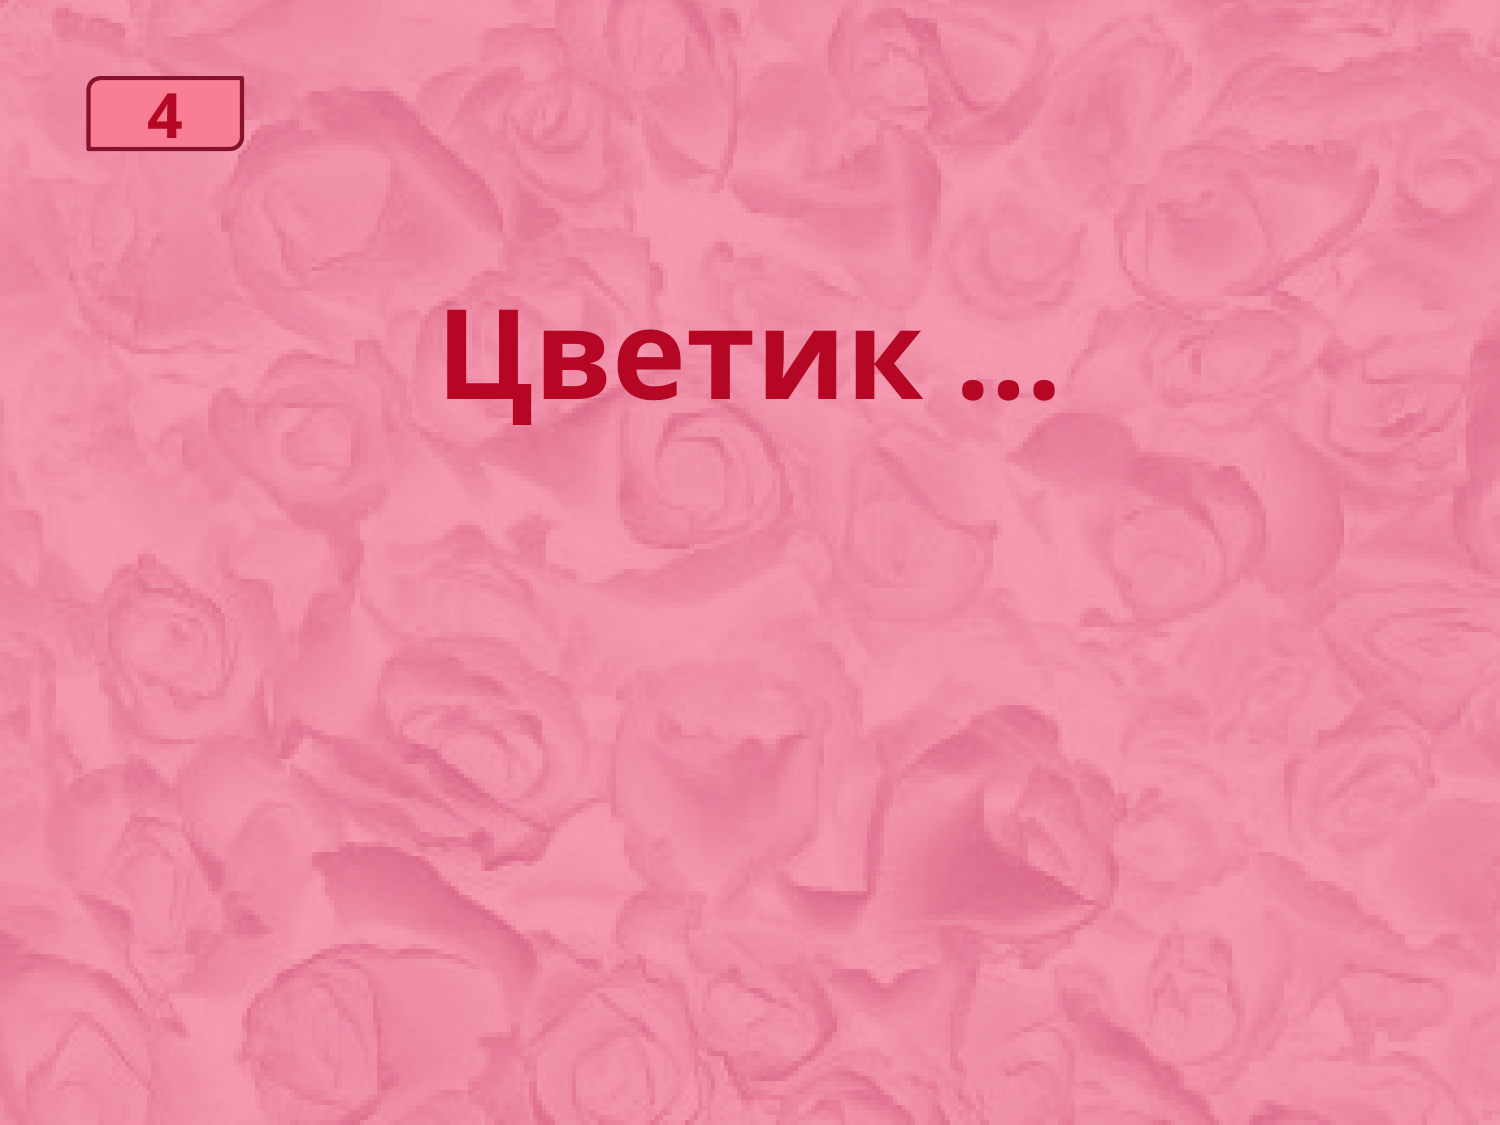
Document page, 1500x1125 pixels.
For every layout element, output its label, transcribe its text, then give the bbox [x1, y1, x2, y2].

text_box 4 [86, 76, 245, 152]
text_box Цветик … [123, 267, 1376, 432]
